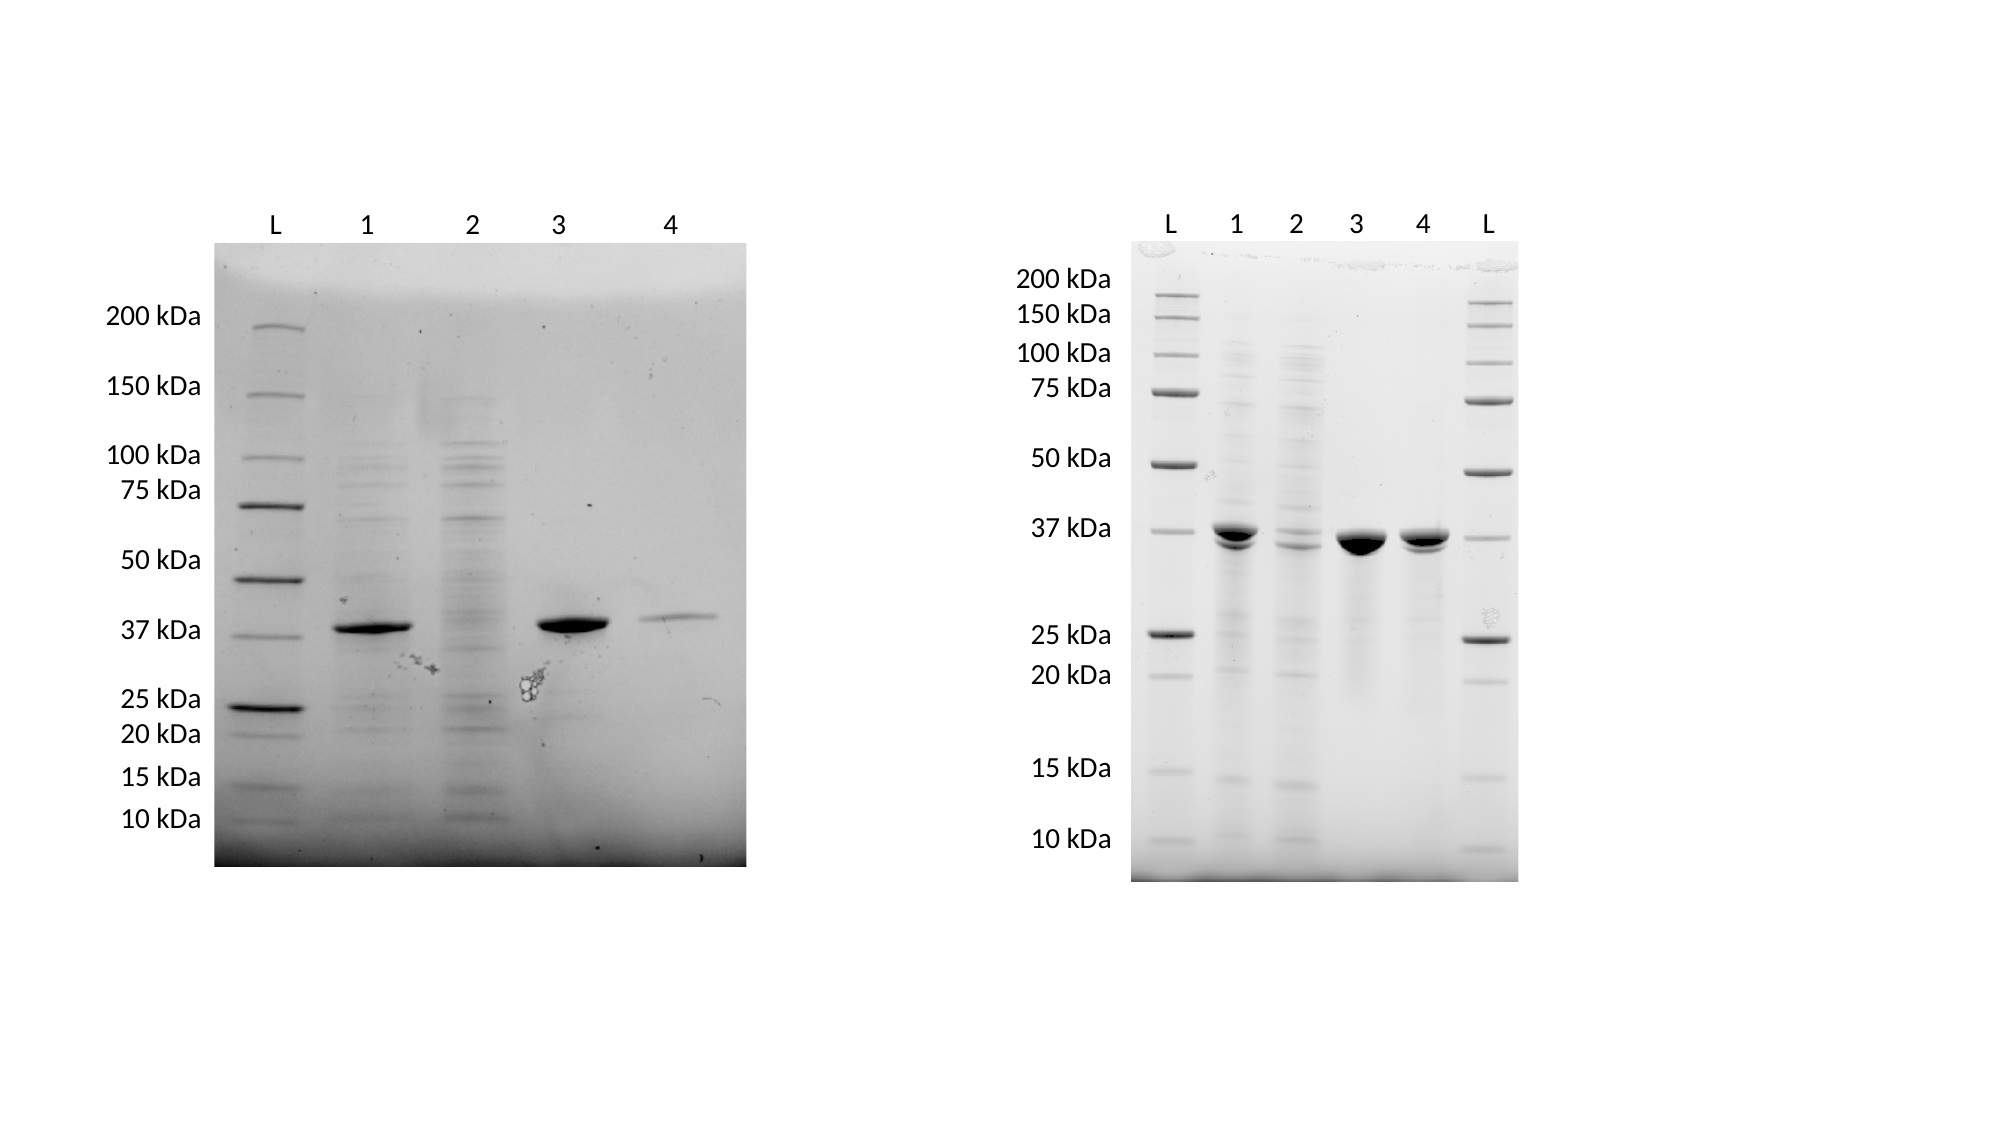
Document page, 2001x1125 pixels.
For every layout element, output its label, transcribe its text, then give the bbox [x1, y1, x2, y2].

text_box 15 kDa [12, 749, 214, 791]
text_box 10 kDa [12, 791, 214, 842]
text_box 10 kDa [922, 812, 1127, 862]
picture [1131, 241, 1519, 882]
text_box 100 kDa 75 kDa 50 kDa 37 kDa [991, 338, 1127, 621]
text_box L 1 2 3 4 L [1137, 196, 1529, 247]
text_box 20 kDa [922, 658, 1127, 698]
text_box 25 kDa [922, 608, 1127, 658]
text_box 20 kDa [12, 723, 214, 749]
text_box 200 kDa 150 kDa [52, 288, 214, 409]
text_box 100 kDa 75 kDa 50 kDa 37 kDa [12, 427, 214, 723]
text_box 15 kDa [922, 741, 1127, 791]
picture [214, 243, 747, 867]
text_box L 1 2 3 4 [215, 197, 748, 248]
text_box 200 kDa 150 kDa [962, 252, 1127, 338]
